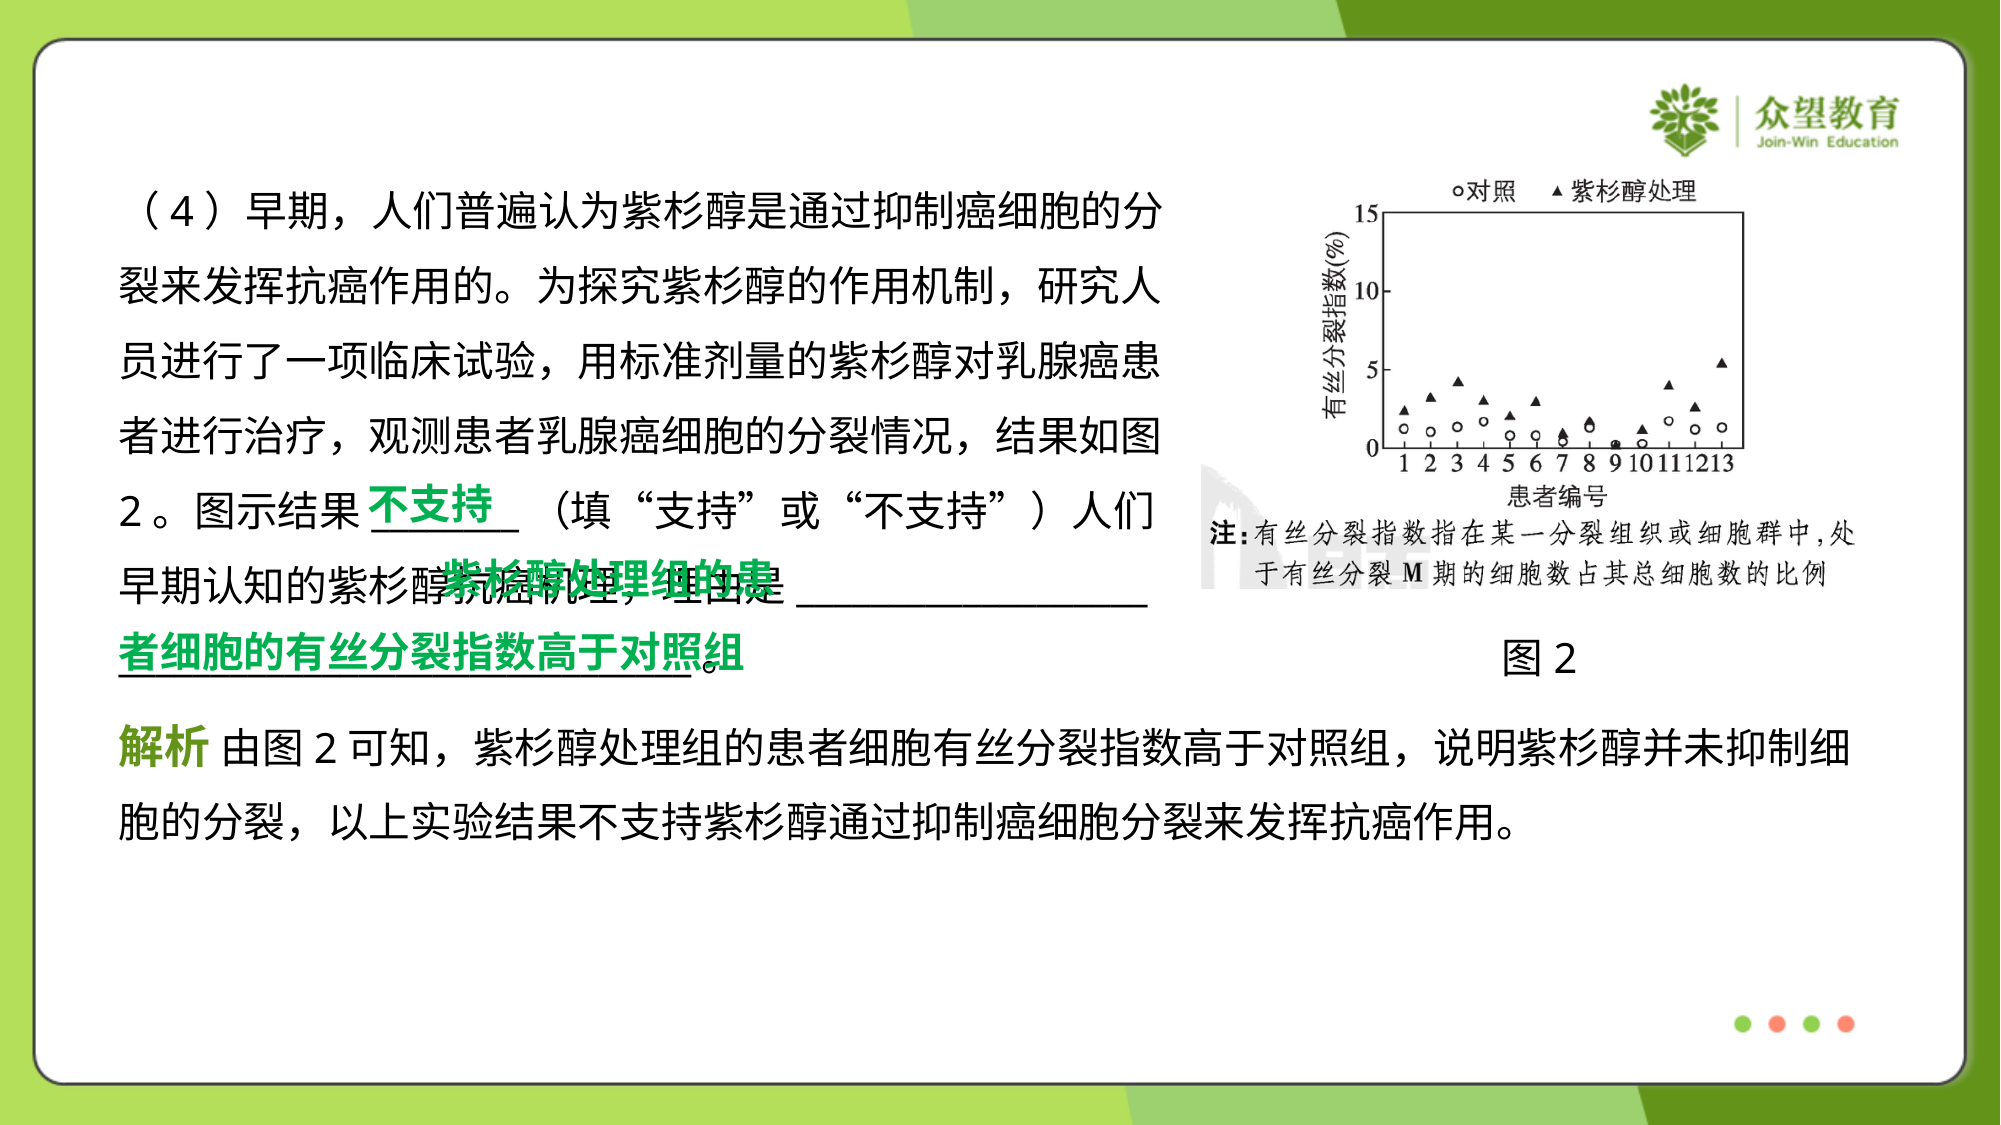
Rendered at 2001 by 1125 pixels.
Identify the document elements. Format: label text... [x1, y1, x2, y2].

text_box （4）早期，人们普遍认为紫杉醇是通过抑制癌细胞的分 裂来发挥抗癌作用的。为探究紫杉醇的作用机制，研究人 员进行了一项临床试验，用标准剂量的紫杉醇对乳腺癌患 者进行治疗，观测患者乳腺癌细胞的分裂情况，结果如图 2。图示结果________（填“支持”或“不支持”）人们 早期认知的紫杉醇抗癌机理，理由是___________________ _______________________________。 [118, 669, 1184, 673]
picture [0, 0, 2000, 1125]
text_box （4）早期，人们普遍认为紫杉醇是通过抑制癌细胞的分 裂来发挥抗癌作用的。为探究紫杉醇的作用机制，研究人 员进行了一项临床试验，用标准剂量的紫杉醇对乳腺癌患 者进行治疗，观测患者乳腺癌细胞的分裂情况，结果如图 2。图示结果________（填“支持”或“不支持”）人们 早期认知的紫杉醇抗癌机理，理由是___________________ _______________________________。 [118, 159, 1184, 528]
text_box 解析 由图2可知，紫杉醇处理组的患者细胞有丝分裂指数高于对照组，说明紫杉醇并未抑制细 胞的分裂，以上实验结果不支持紫杉醇通过抑制癌细胞分裂来发挥抗癌作用。 [118, 689, 1883, 839]
text_box 紫杉醇处理组的患 者细胞的有丝分裂指数高于对照组 [118, 528, 1184, 669]
text_box 不支持 [352, 453, 508, 521]
text_box 图2 [1502, 609, 1578, 689]
